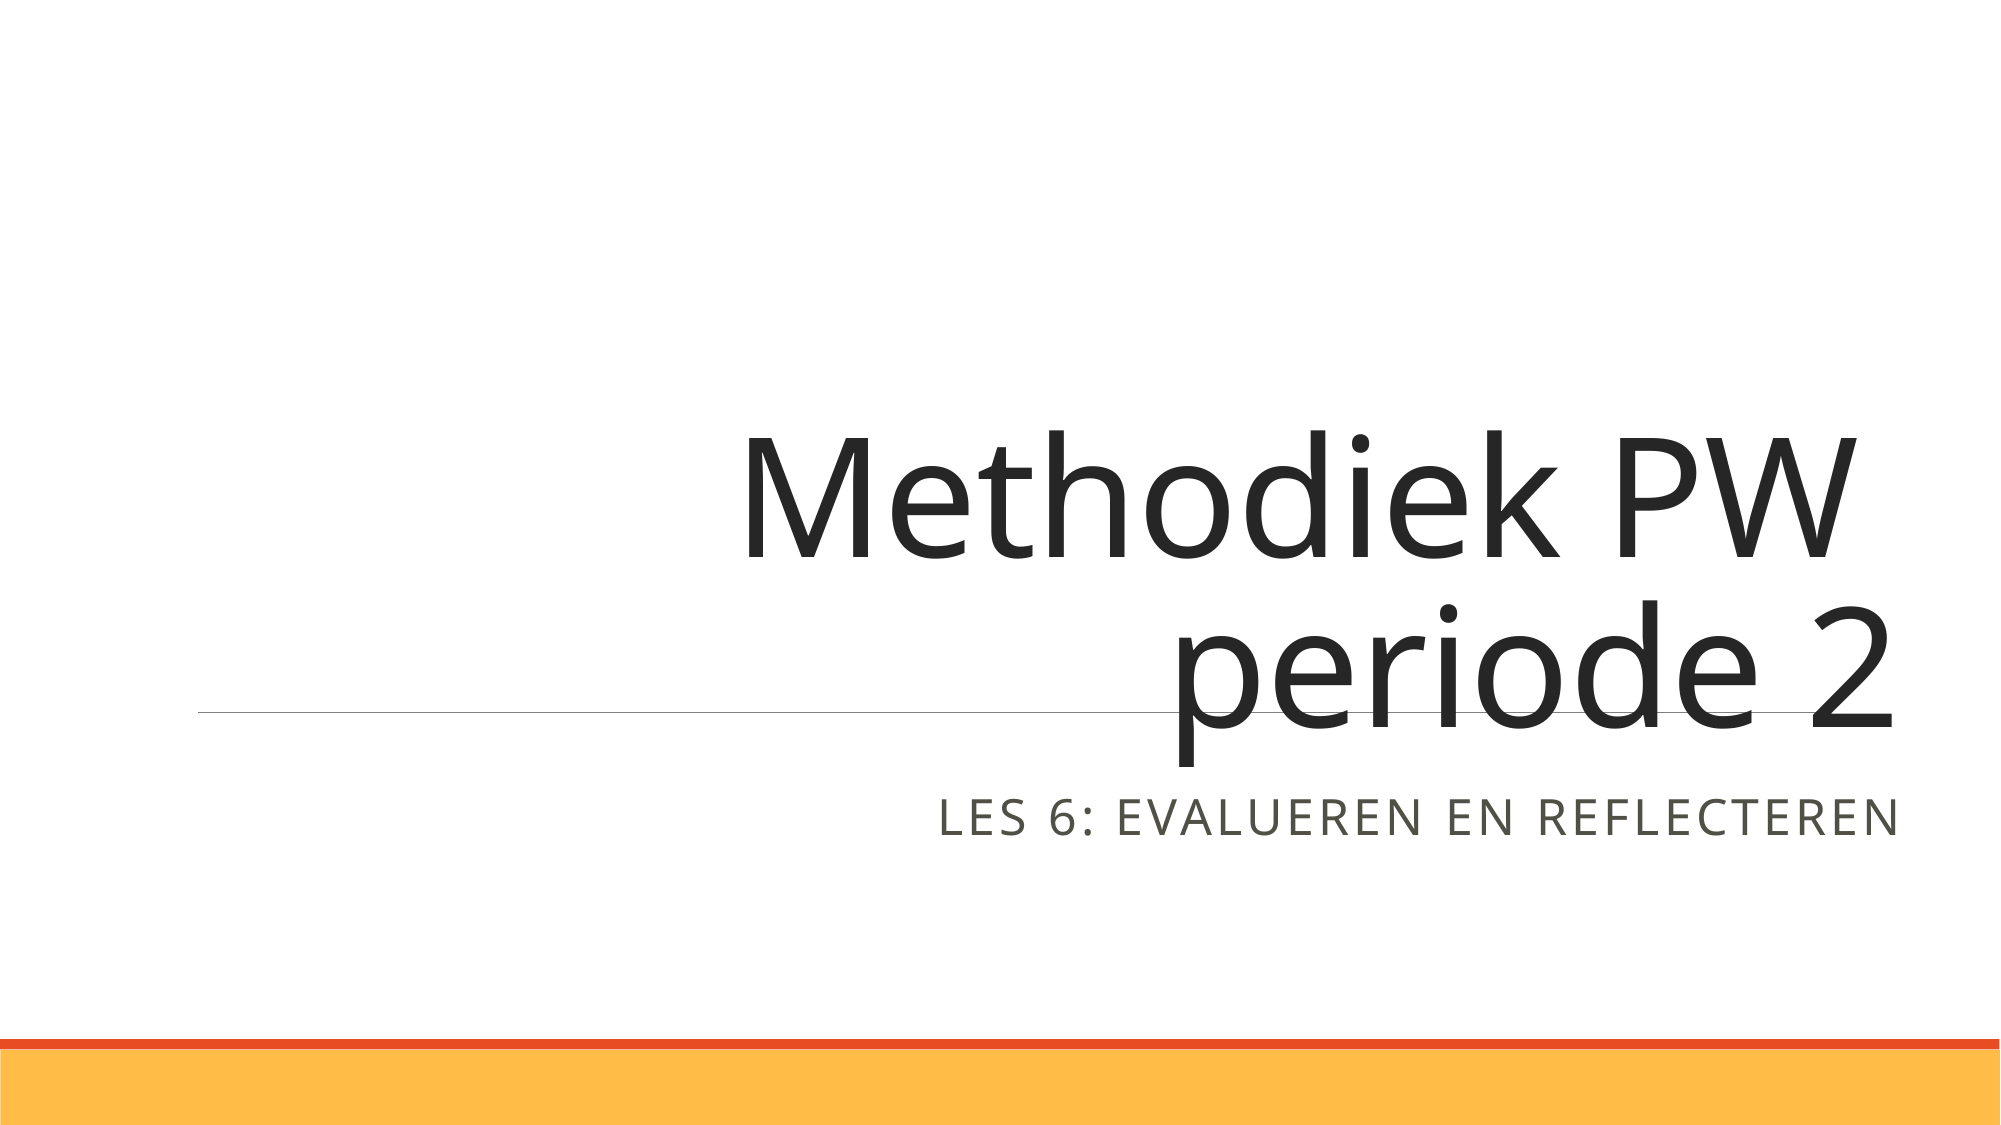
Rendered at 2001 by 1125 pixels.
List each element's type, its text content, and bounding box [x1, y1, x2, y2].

title Methodiek PW periode 2 [662, 318, 1917, 770]
subtitle Les 6: Evalueren en Reflecteren [662, 784, 1917, 1003]
